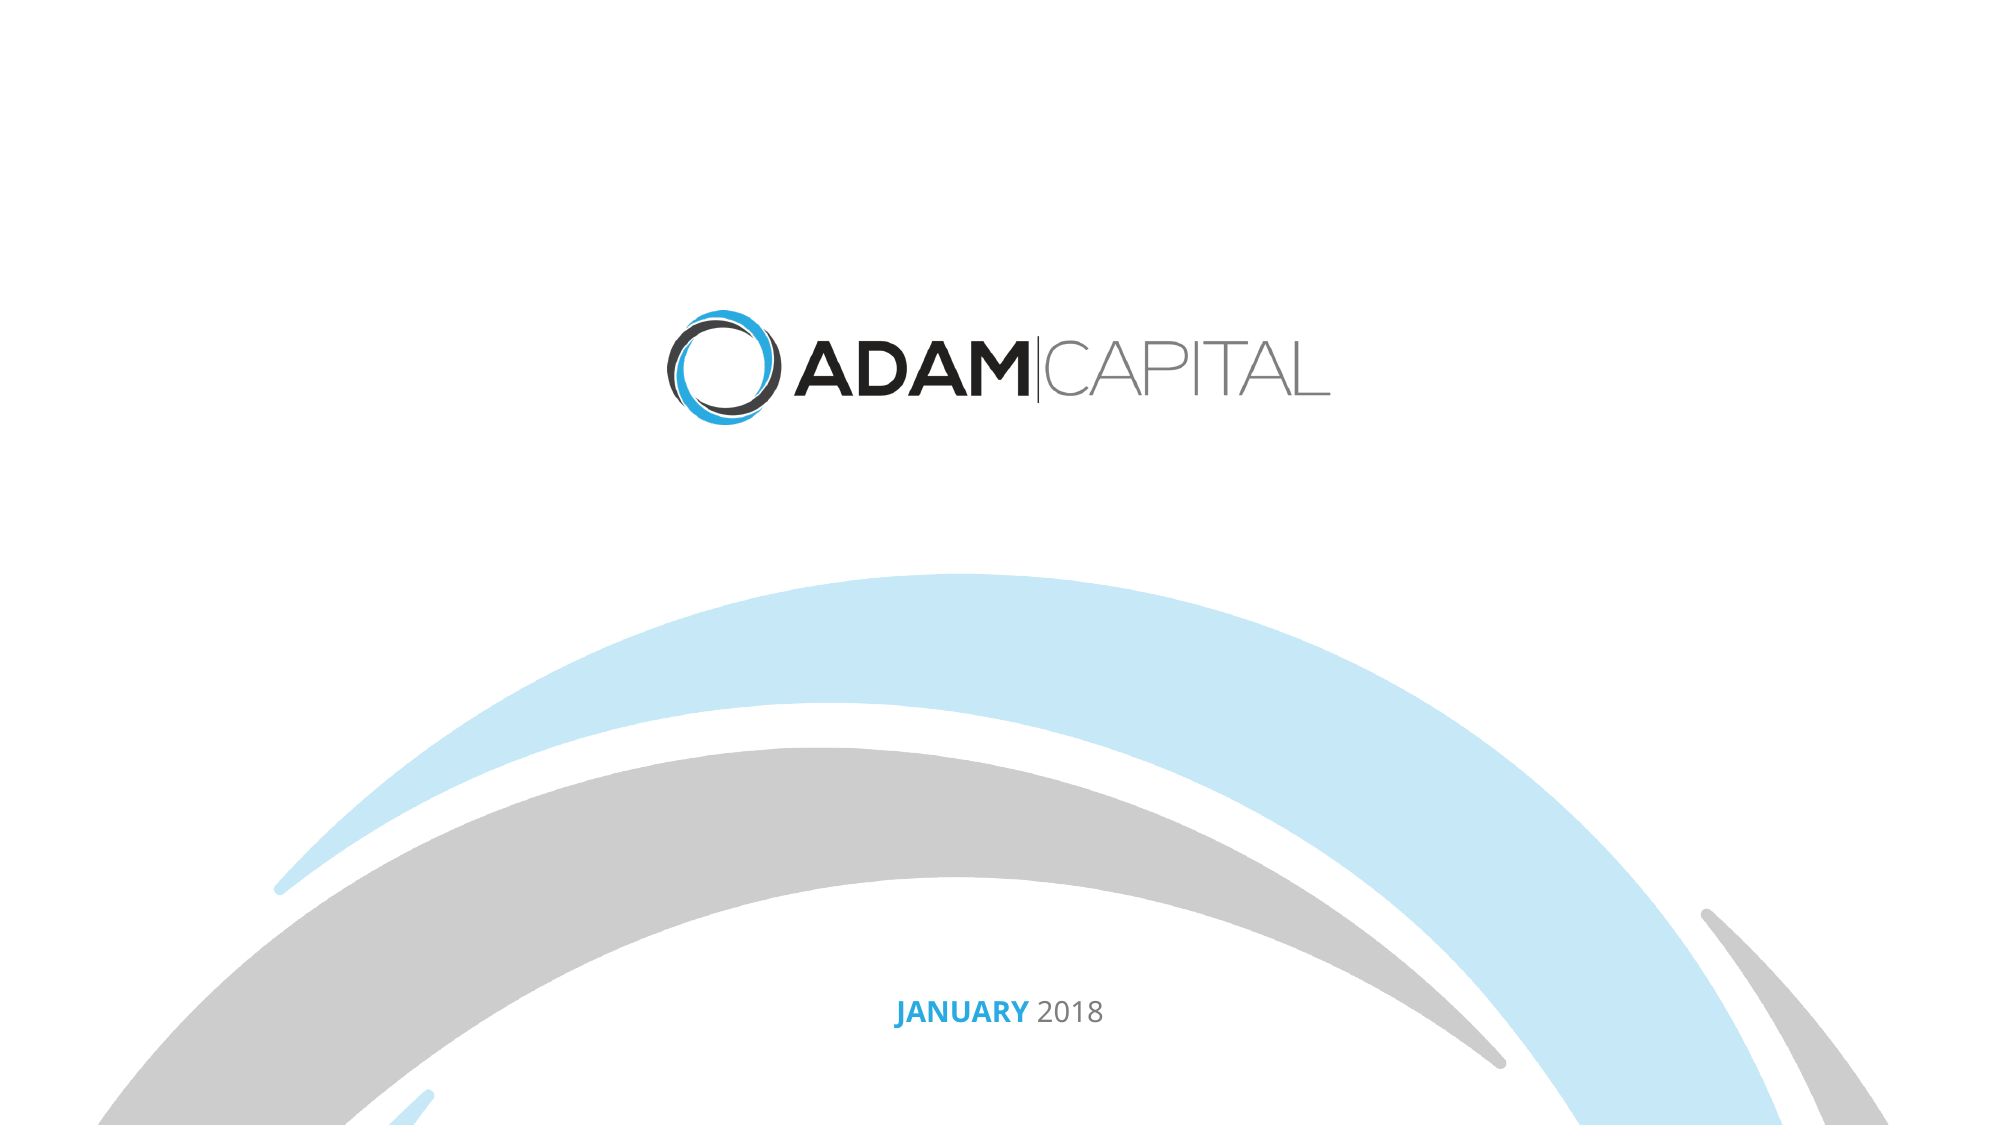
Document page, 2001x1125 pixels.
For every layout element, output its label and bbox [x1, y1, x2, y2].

picture [667, 310, 1333, 425]
picture [0, 573, 2000, 1125]
